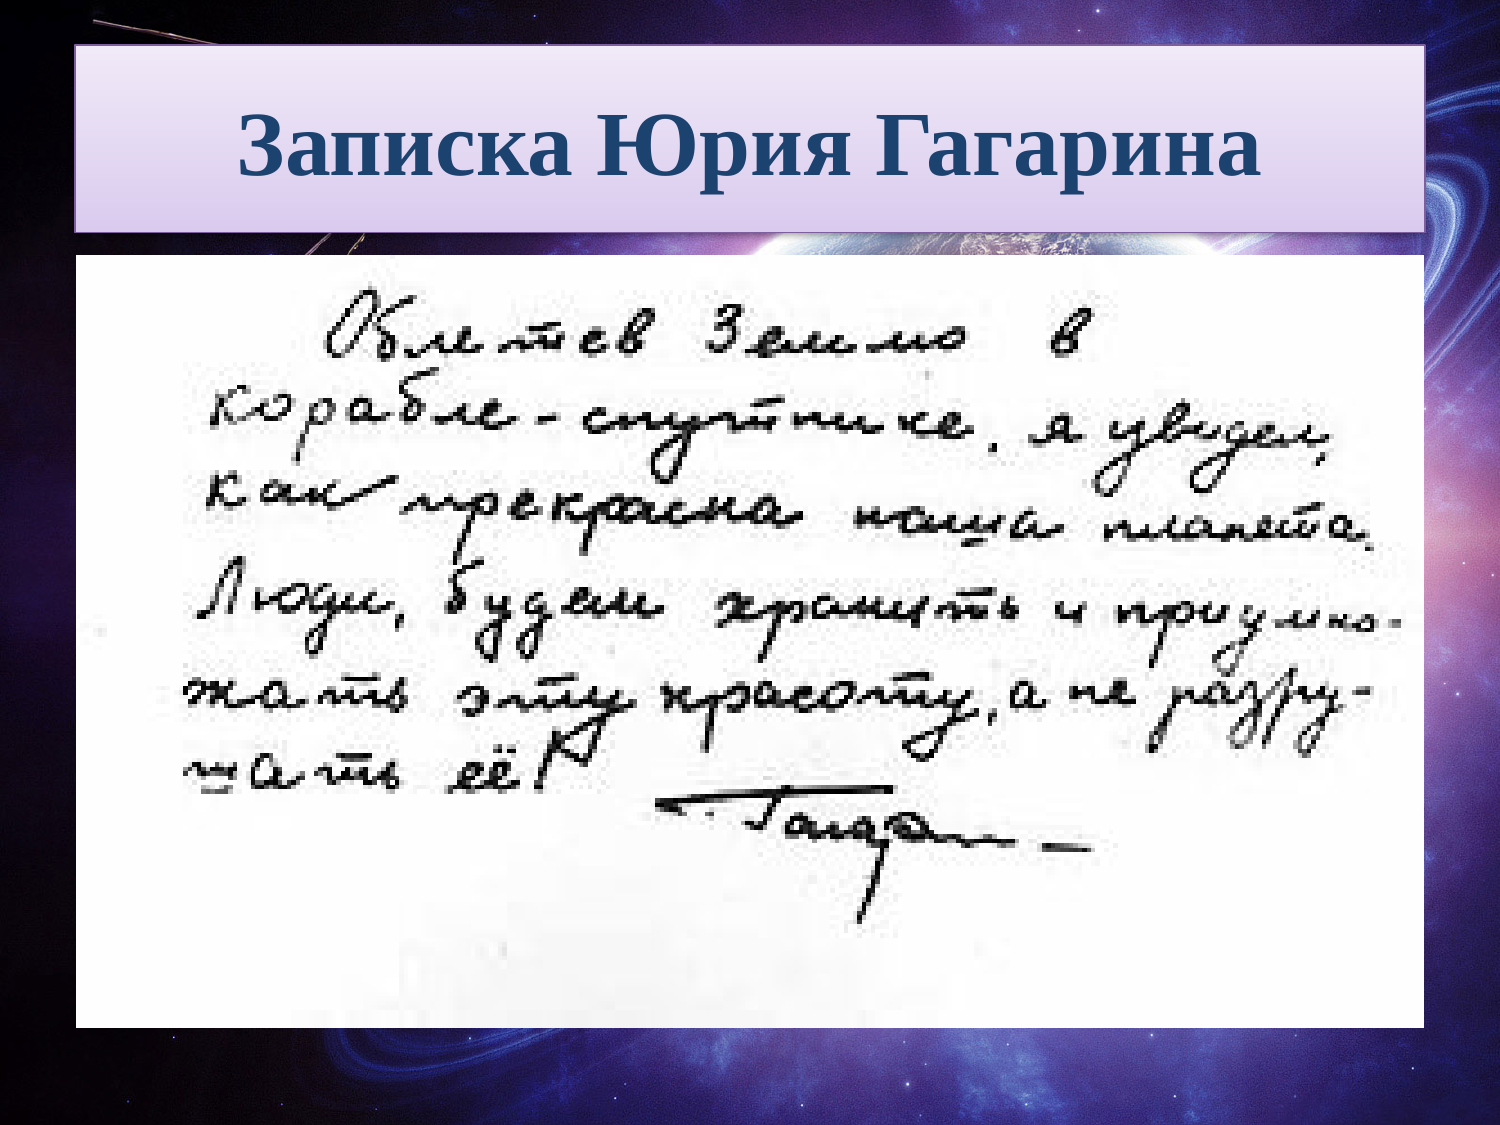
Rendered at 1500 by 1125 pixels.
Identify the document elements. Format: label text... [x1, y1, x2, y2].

picture [0, 0, 1500, 1125]
title Записка Юрия Гагарина [74, 44, 1426, 233]
